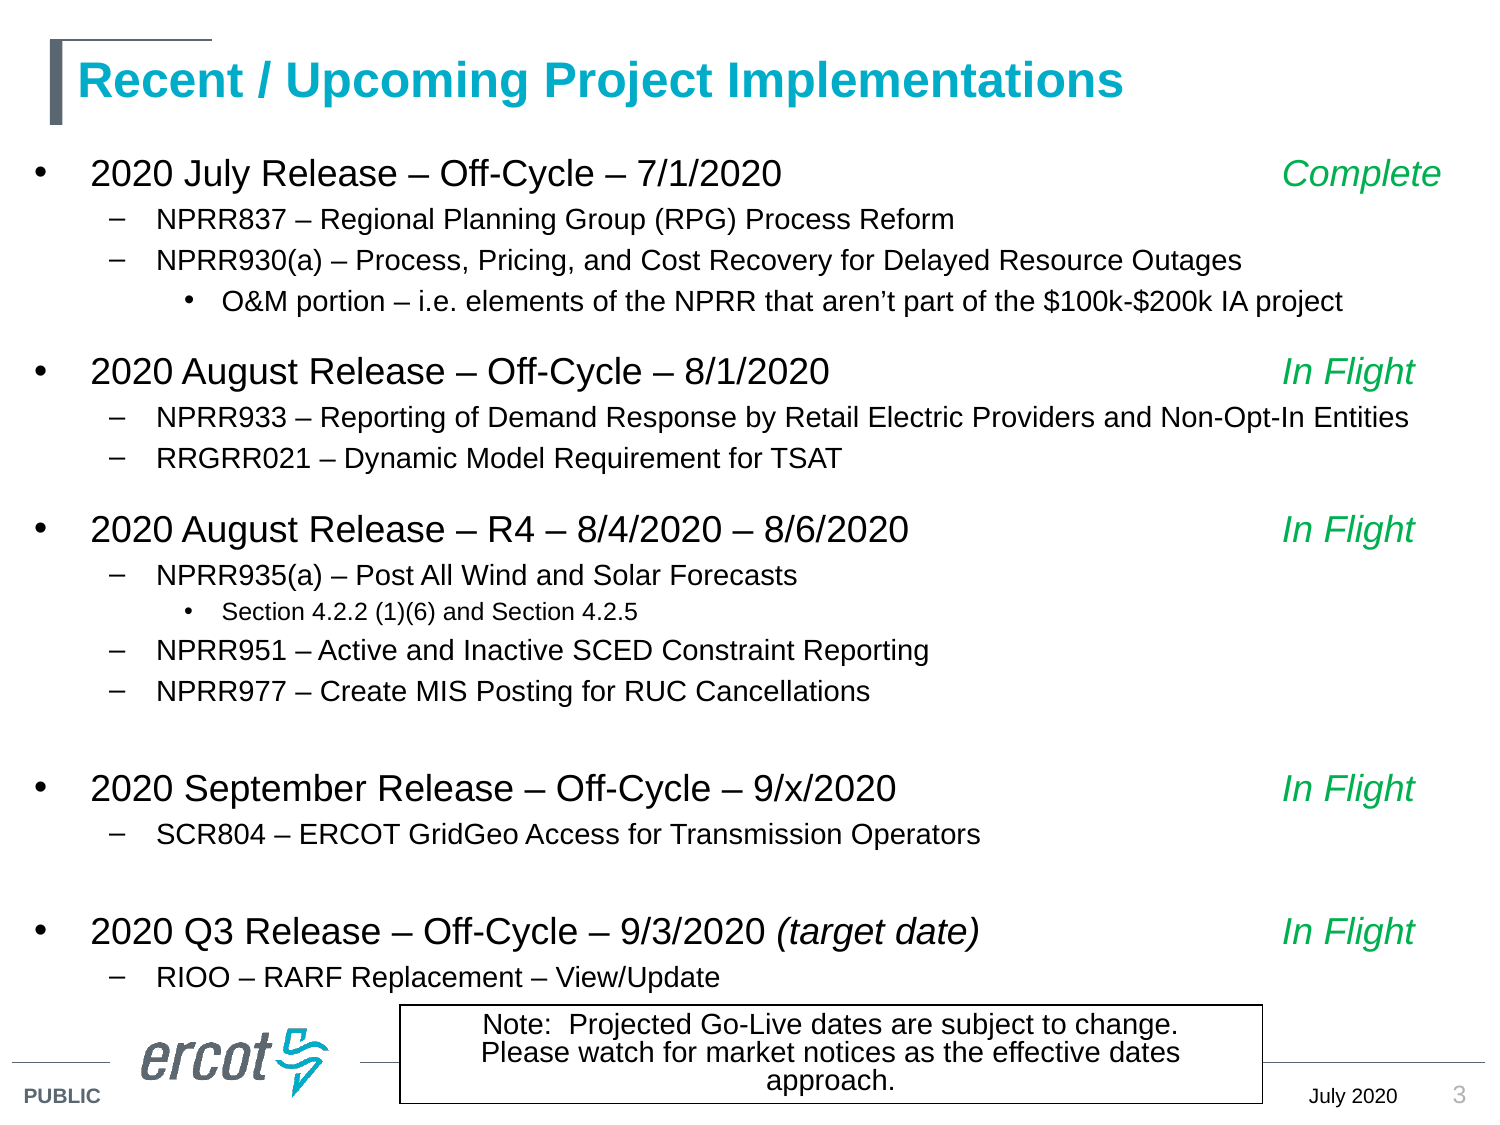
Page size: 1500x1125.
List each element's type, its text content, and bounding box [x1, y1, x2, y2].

title Recent / Upcoming Project Implementations [62, 39, 1200, 125]
text_box Note: Projected Go-Live dates are subject to change. Please watch for market notices as the effective dates approach. [399, 1004, 1263, 1104]
slide_number 3 [1437, 1076, 1475, 1112]
picture [137, 1024, 332, 1100]
list 2020 July Release – Off-Cycle – 7/1/2020 Complete NPRR837 – Regional Planning Group (RPG) Process Reform NPRR930(a) – Process, Pricing, and Cost Recovery for Delayed Resource Outages O&M portion – i.e. elements of the NPRR that aren’t part of the $100k-$200k IA project 2020 August Release – Off-Cycle – 8/1/2020 In Flight NPRR933 – Reporting of Demand Response by Retail Electric Providers and Non-Opt-In Entities RRGRR021 – Dynamic Model Requirement for TSAT 2020 August Release – R4 – 8/4/2020 – 8/6/2020 In Flight NPRR935(a) – Post All Wind and Solar Forecasts Section 4.2.2 (1)(6) and Section 4.2.5 NPRR951 – Active and Inactive SCED Constraint Reporting NPRR977 – Create MIS Posting for RUC Cancellations 2020 September Release – Off-Cycle – 9/x/2020 In Flight SCR804 – ERCOT GridGeo Access for Transmission Operators 2020 Q3 Release – Off-Cycle – 9/3/2020 (target date) In Flight RIOO – RARF Replacement – View/Update [19, 141, 1488, 980]
